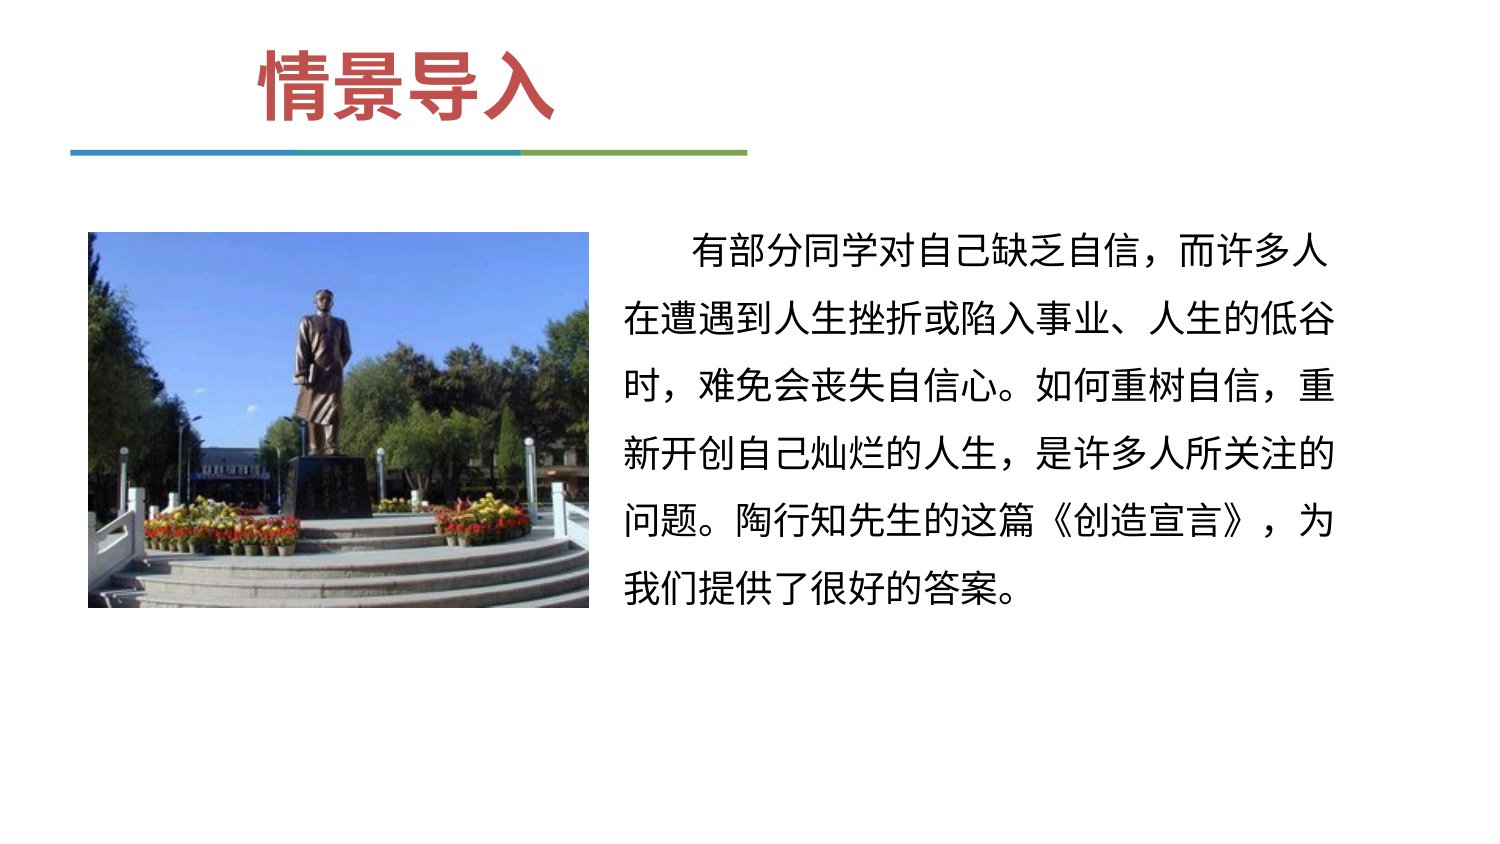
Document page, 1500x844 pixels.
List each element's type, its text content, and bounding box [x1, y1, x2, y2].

text_box 情景导入 [241, 31, 593, 137]
text_box [521, 149, 748, 156]
text_box 有部分同学对自己缺乏自信，而许多人在遭遇到人生挫折或陷入事业、人生的低谷时，难免会丧失自信心。如何重树自信，重新开创自己灿烂的人生，是许多人所关注的问题。陶行知先生的这篇《创造宣言》，为我们提供了很好的答案。 [608, 197, 1365, 618]
picture [88, 232, 589, 609]
text_box [70, 149, 296, 156]
text_box [296, 149, 521, 156]
